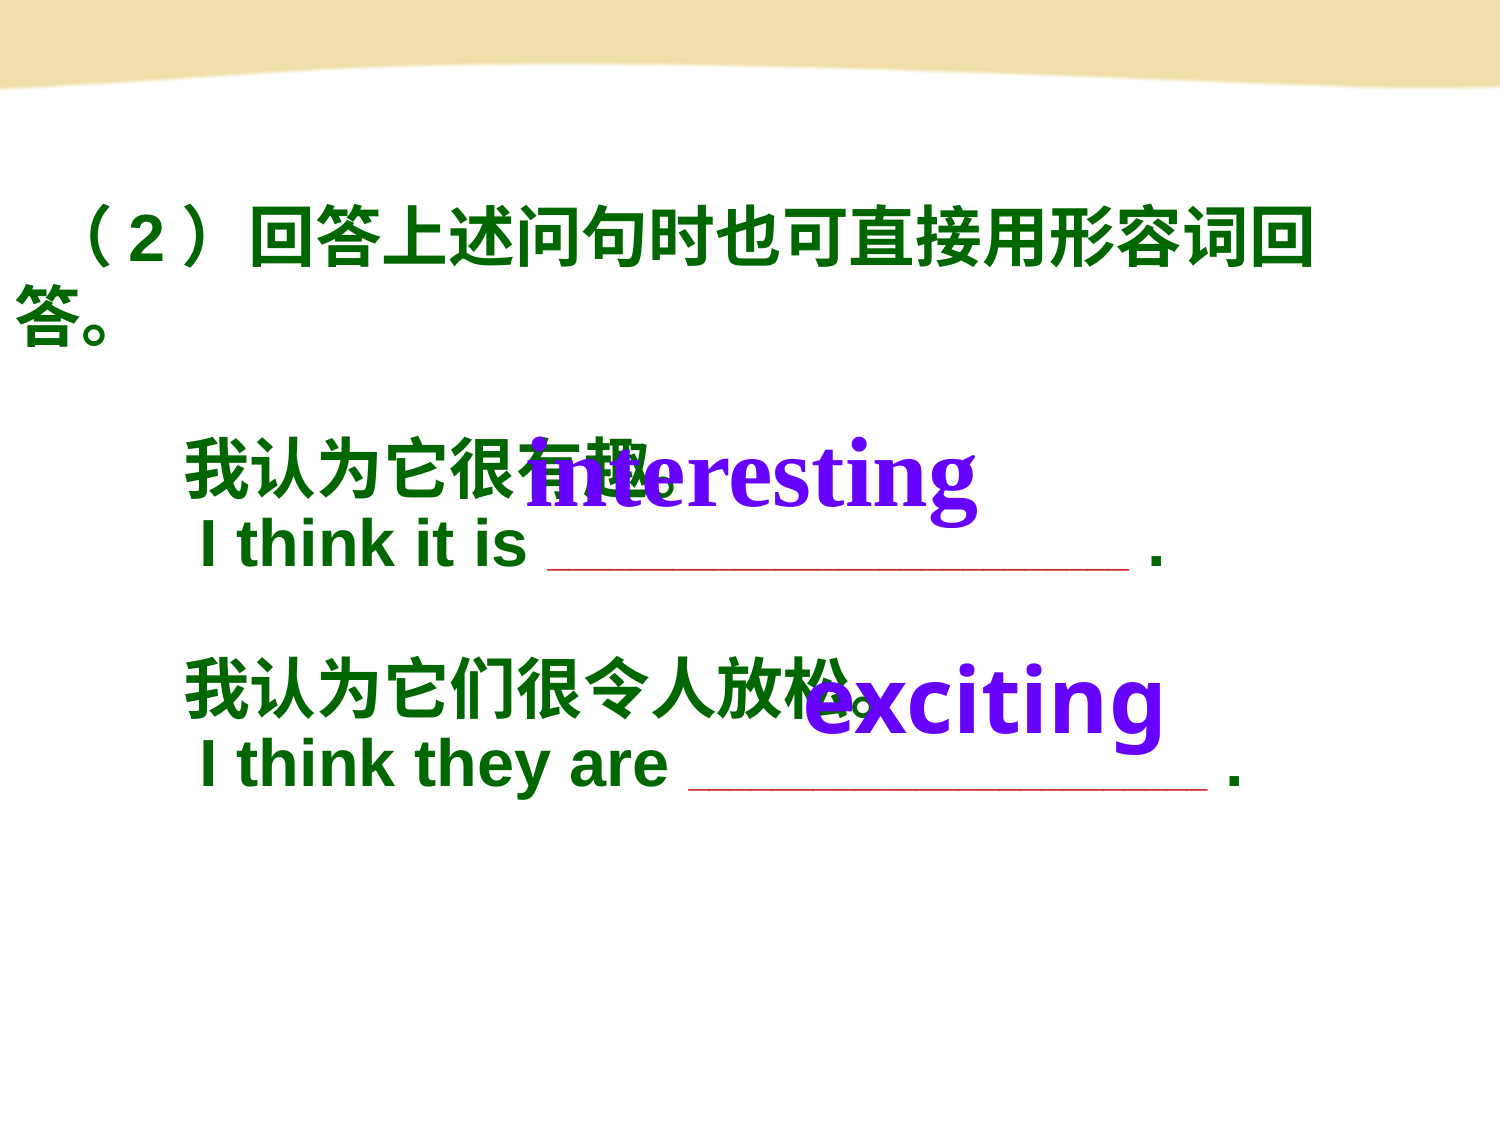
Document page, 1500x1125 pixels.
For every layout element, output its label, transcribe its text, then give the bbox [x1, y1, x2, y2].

text_box exciting [787, 623, 1188, 760]
text_box interesting [510, 387, 1201, 535]
text_box （2）回答上述问句时也可直接用形容词回答。 我认为它很有趣。 I think it is ____________________________ . 我认为它们很令人放松。 I think they are _________________________ . [0, 187, 1463, 949]
picture [0, 0, 1500, 1125]
